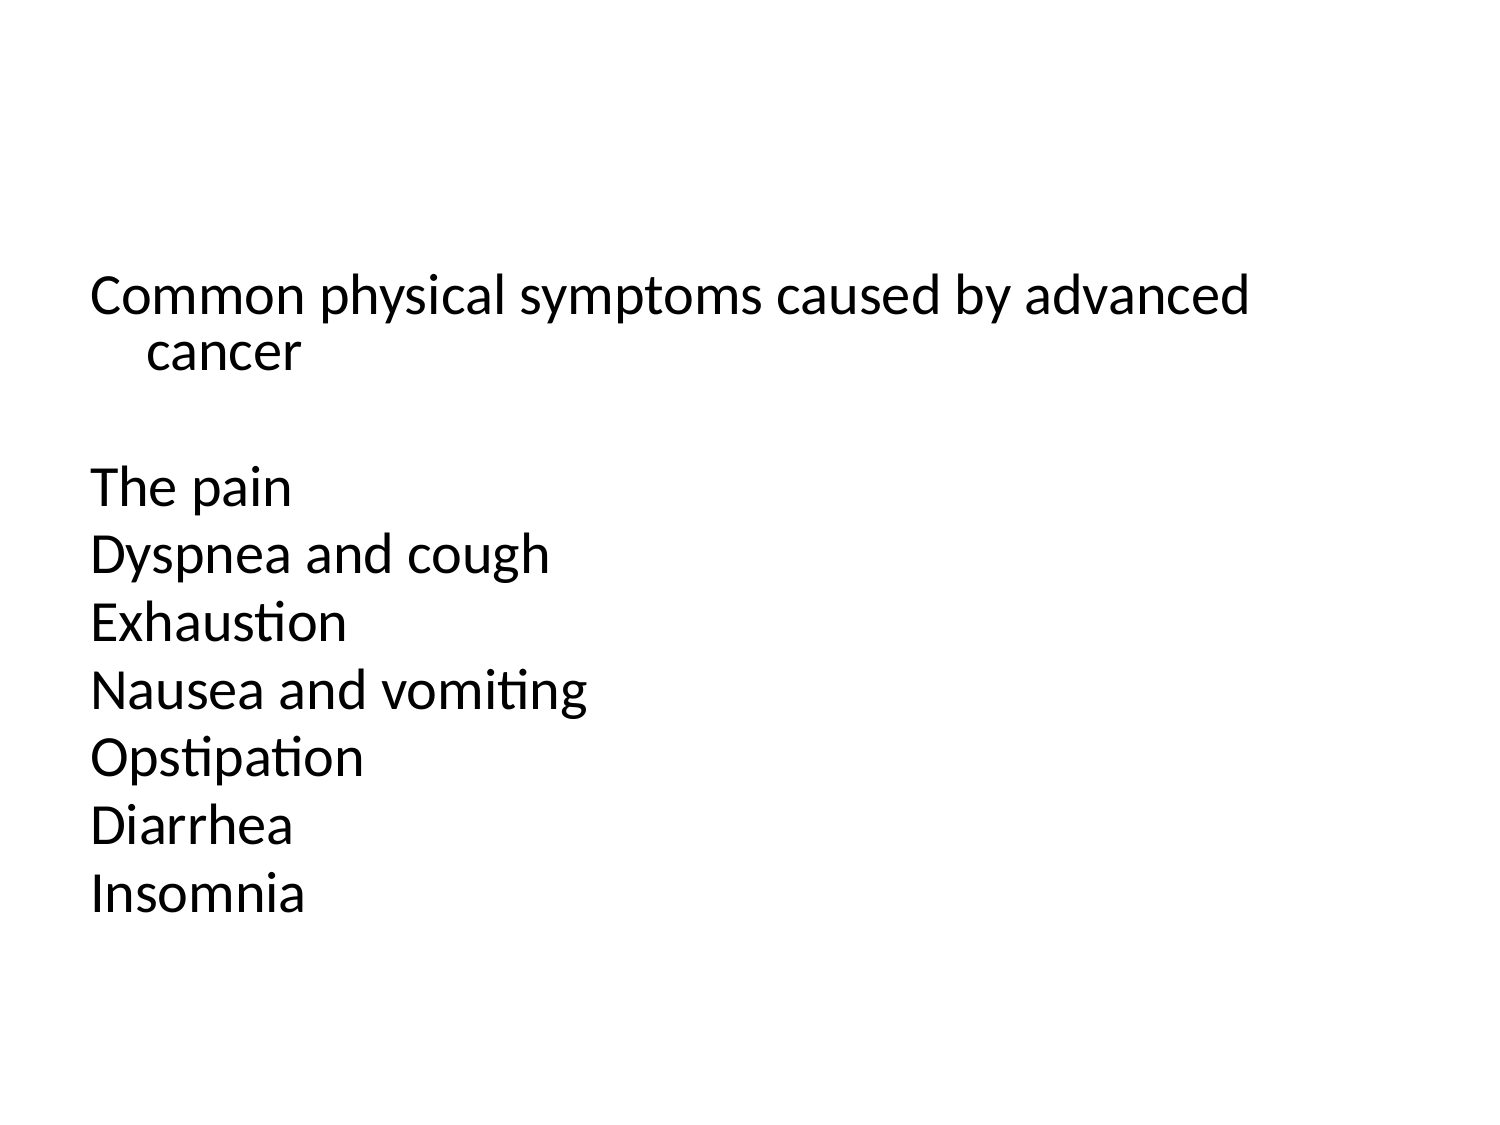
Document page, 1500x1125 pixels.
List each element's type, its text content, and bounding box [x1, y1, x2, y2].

list Common physical symptoms caused by advanced cancer The pain Dyspnea and cough Exhaustion Nausea and vomiting Opstipation Diarrhea Insomnia [75, 262, 1425, 1005]
